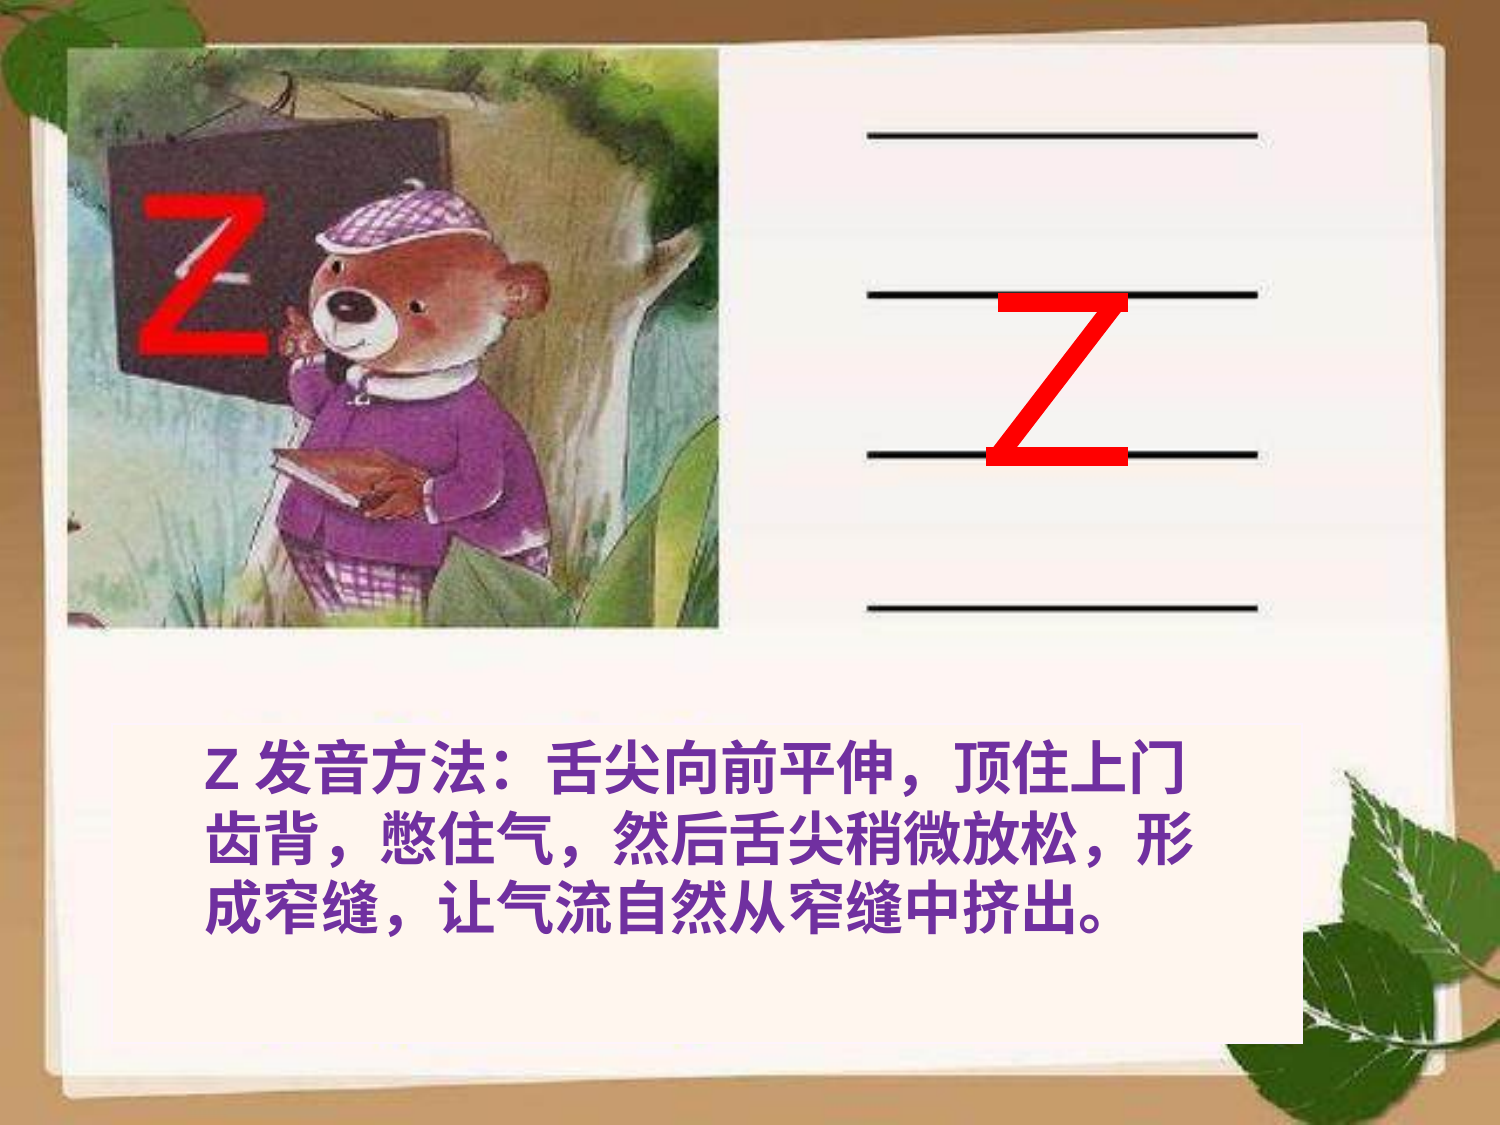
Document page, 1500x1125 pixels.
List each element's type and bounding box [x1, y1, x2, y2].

picture [0, 0, 1500, 1125]
text_box [998, 302, 1117, 456]
